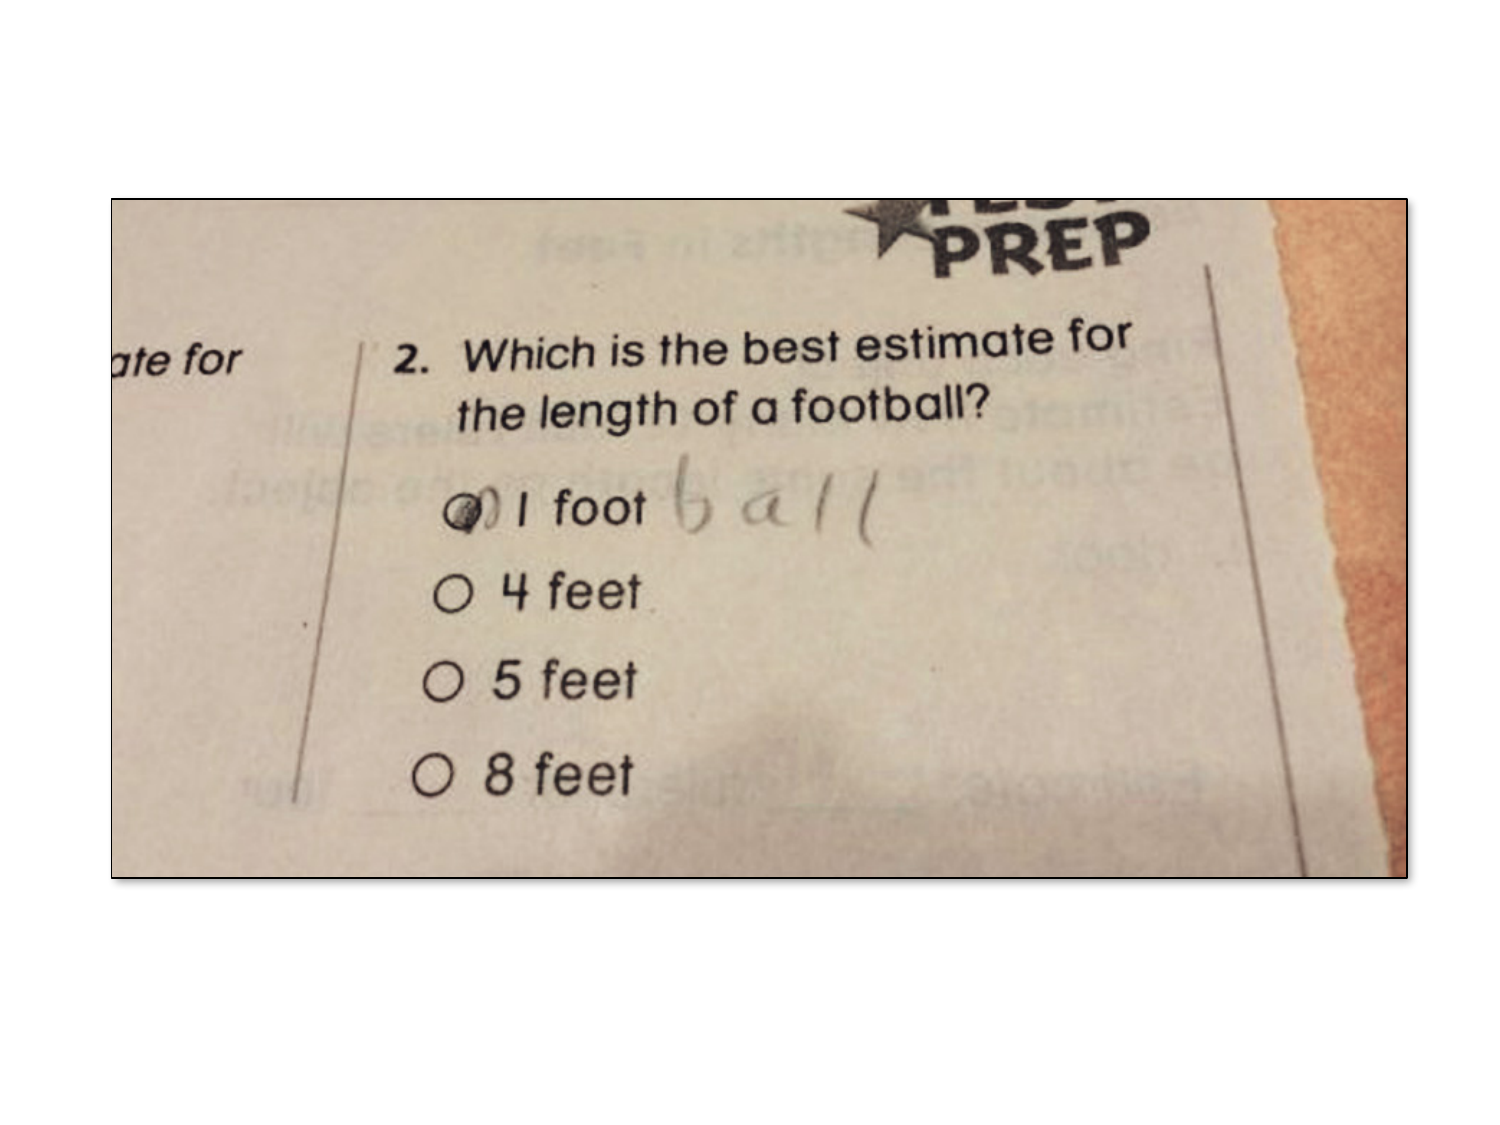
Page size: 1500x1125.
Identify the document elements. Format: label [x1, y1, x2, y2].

picture [112, 199, 1407, 878]
